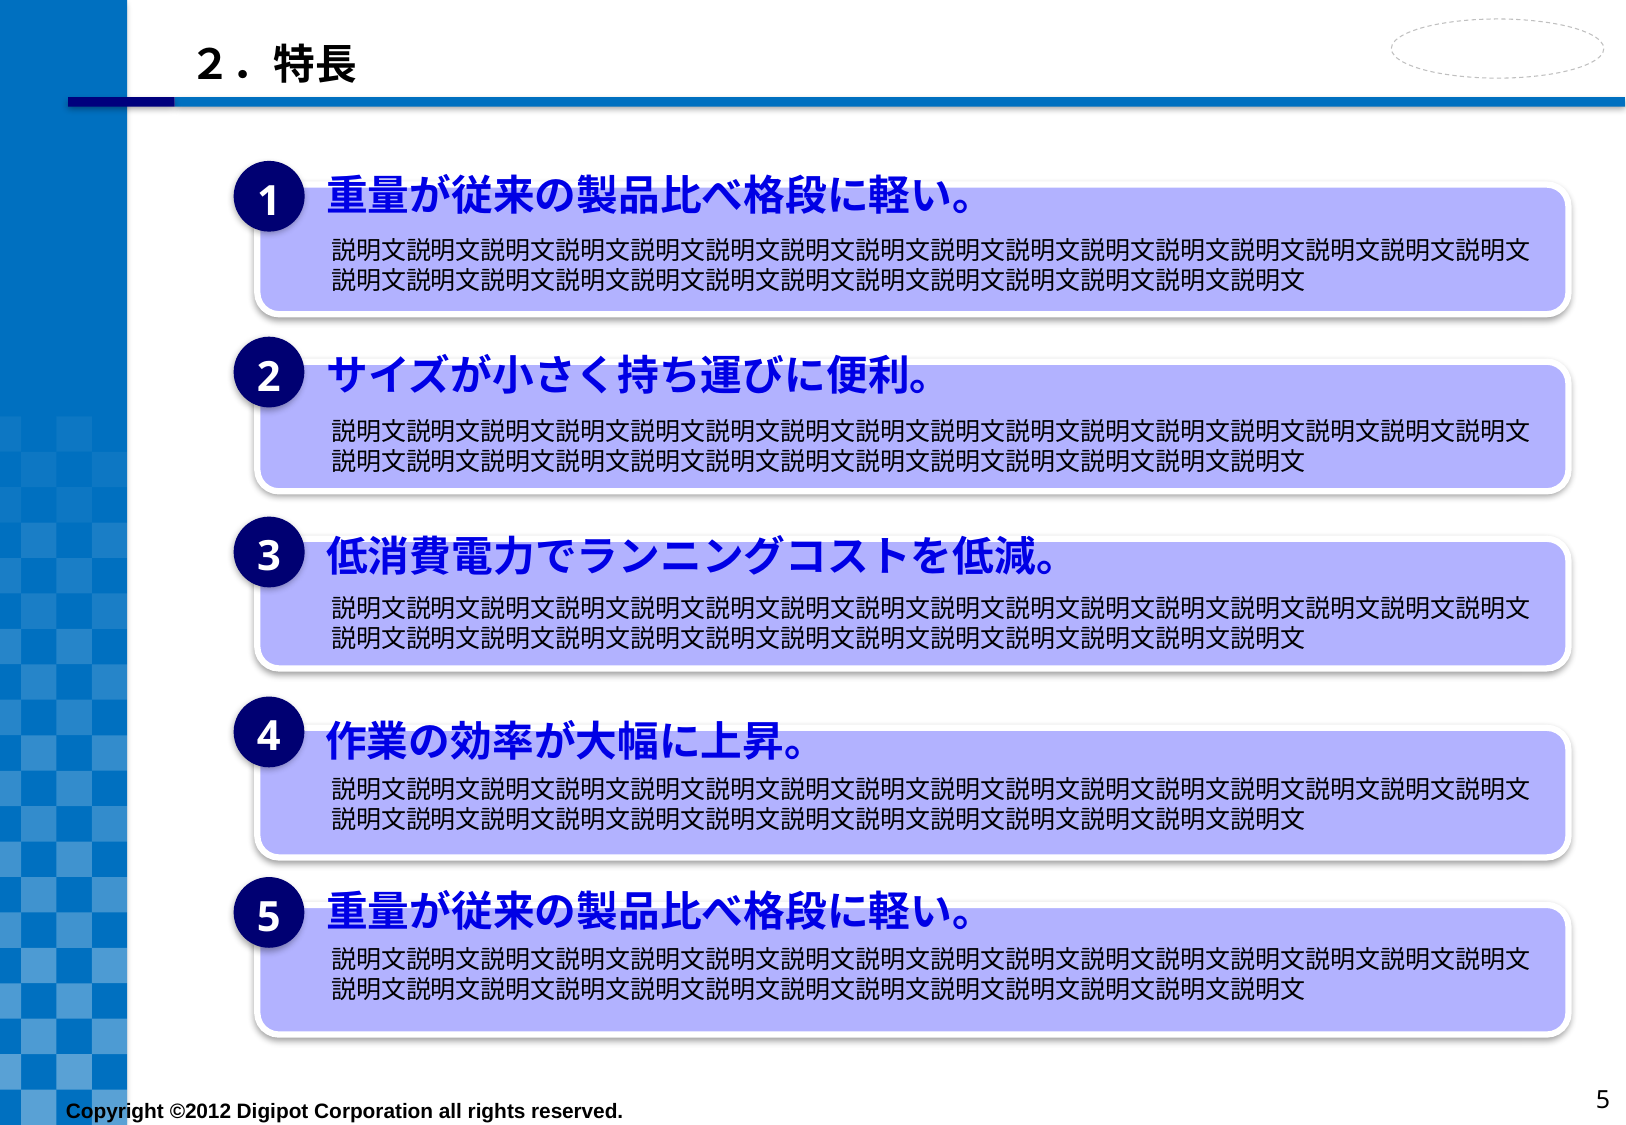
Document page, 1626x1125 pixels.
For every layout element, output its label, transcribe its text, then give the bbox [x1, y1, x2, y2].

text_box 1 [233, 160, 305, 232]
text_box 作業の効率が大幅に上昇。 [310, 707, 842, 773]
text_box [254, 724, 1572, 861]
text_box 説明文説明文説明文説明文説明文説明文説明文説明文説明文説明文説明文説明文説明文説明文説明文説明文説明文説明文説明文説明文説明文説明文説明文説明文説明文説明文説明文説明文説明文 [316, 584, 1569, 660]
text_box 3 [233, 516, 305, 588]
text_box [1093, 535, 1572, 658]
text_box [967, 358, 1572, 481]
text_box [254, 358, 1568, 495]
text_box 低消費電力でランニングコストを低減。 [311, 522, 1093, 588]
text_box サイズが小さく持ち運びに便利。 [311, 341, 967, 407]
text_box [254, 181, 1572, 318]
text_box 説明文説明文説明文説明文説明文説明文説明文説明文説明文説明文説明文説明文説明文説明文説明文説明文説明文説明文説明文説明文説明文説明文説明文説明文説明文説明文説明文説明文説明文 [316, 227, 1569, 302]
text_box 説明文説明文説明文説明文説明文説明文説明文説明文説明文説明文説明文説明文説明文説明文説明文説明文説明文説明文説明文説明文説明文説明文説明文説明文説明文説明文説明文説明文説明文 [316, 407, 1569, 483]
text_box 2 [233, 336, 305, 408]
text_box 説明文説明文説明文説明文説明文説明文説明文説明文説明文説明文説明文説明文説明文説明文説明文説明文説明文説明文説明文説明文説明文説明文説明文説明文説明文説明文説明文説明文説明文 [316, 766, 1569, 842]
slide_number 5 [1521, 1050, 1625, 1125]
text_box 5 [233, 877, 305, 948]
title ２．特長 [174, 11, 1368, 114]
text_box 4 [233, 696, 305, 768]
text_box [254, 535, 1568, 672]
text_box 説明文説明文説明文説明文説明文説明文説明文説明文説明文説明文説明文説明文説明文説明文説明文説明文説明文説明文説明文説明文説明文説明文説明文説明文説明文説明文説明文説明文説明文 [316, 936, 1569, 1011]
text_box [254, 901, 1572, 1038]
text_box 重量が従来の製品比べ格段に軽い。 [311, 877, 1009, 942]
text_box 重量が従来の製品比べ格段に軽い。 [311, 160, 1009, 226]
